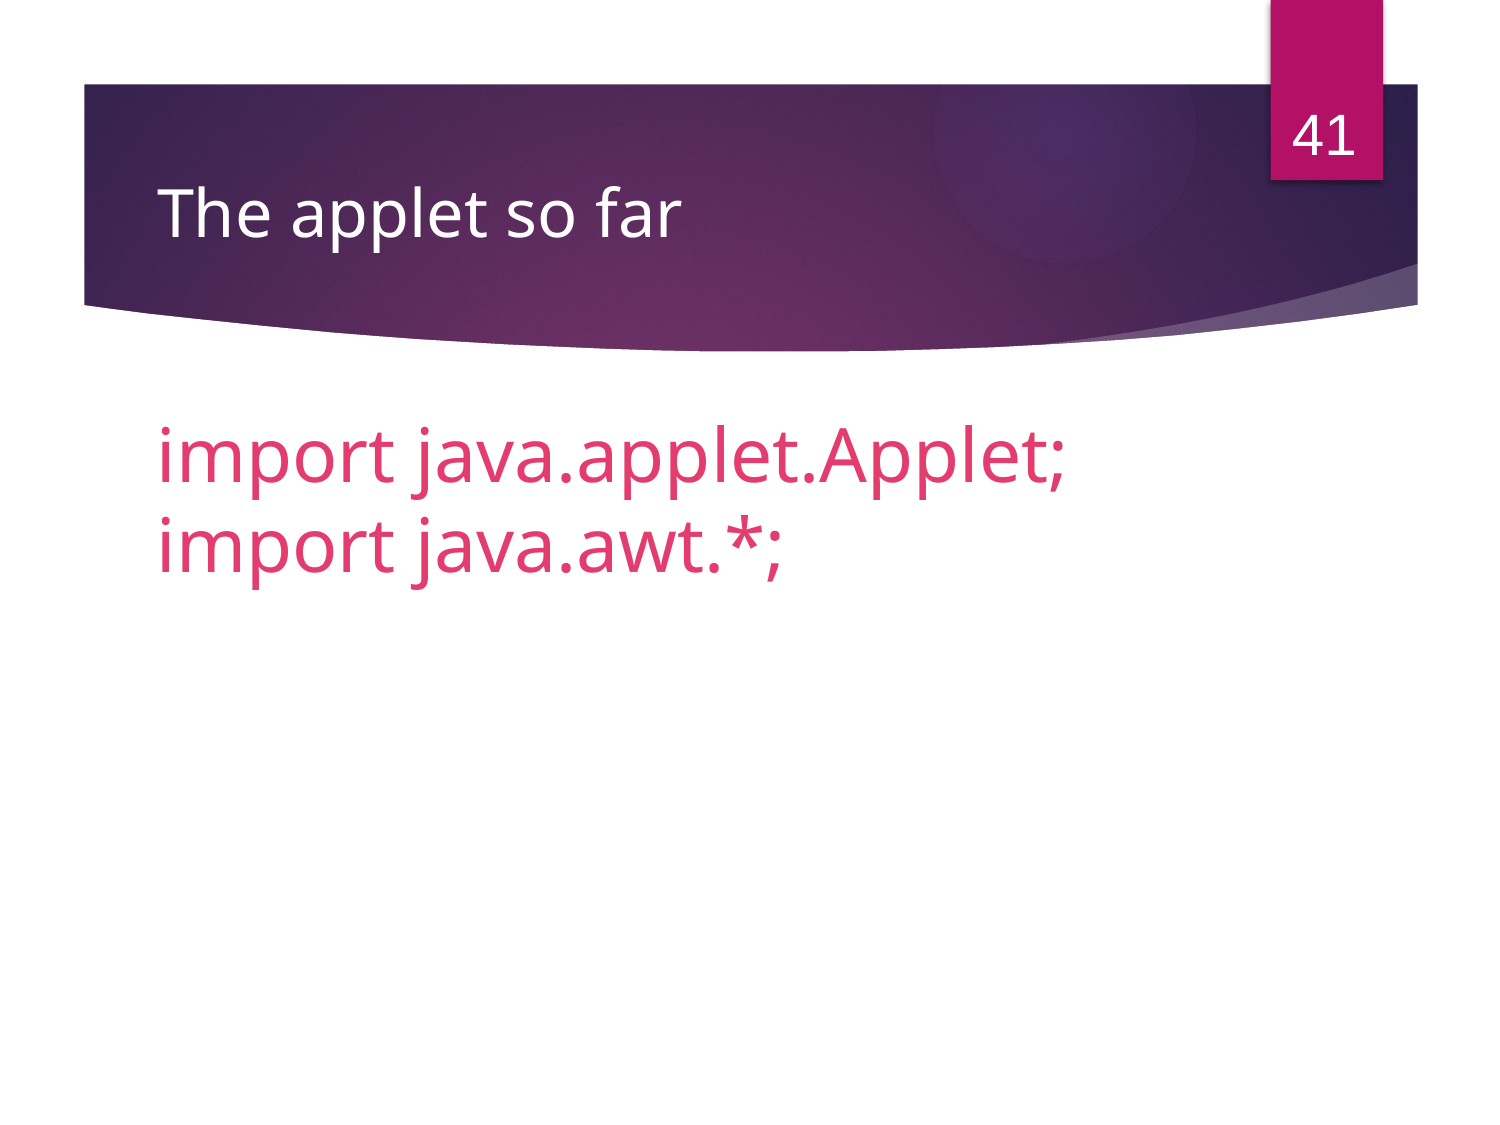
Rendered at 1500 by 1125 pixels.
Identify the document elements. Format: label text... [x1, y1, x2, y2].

text_box import java.applet.Applet; import java.awt.*; [142, 399, 1218, 595]
title The applet so far [142, 152, 1183, 269]
slide_number 41 [1259, 48, 1390, 175]
